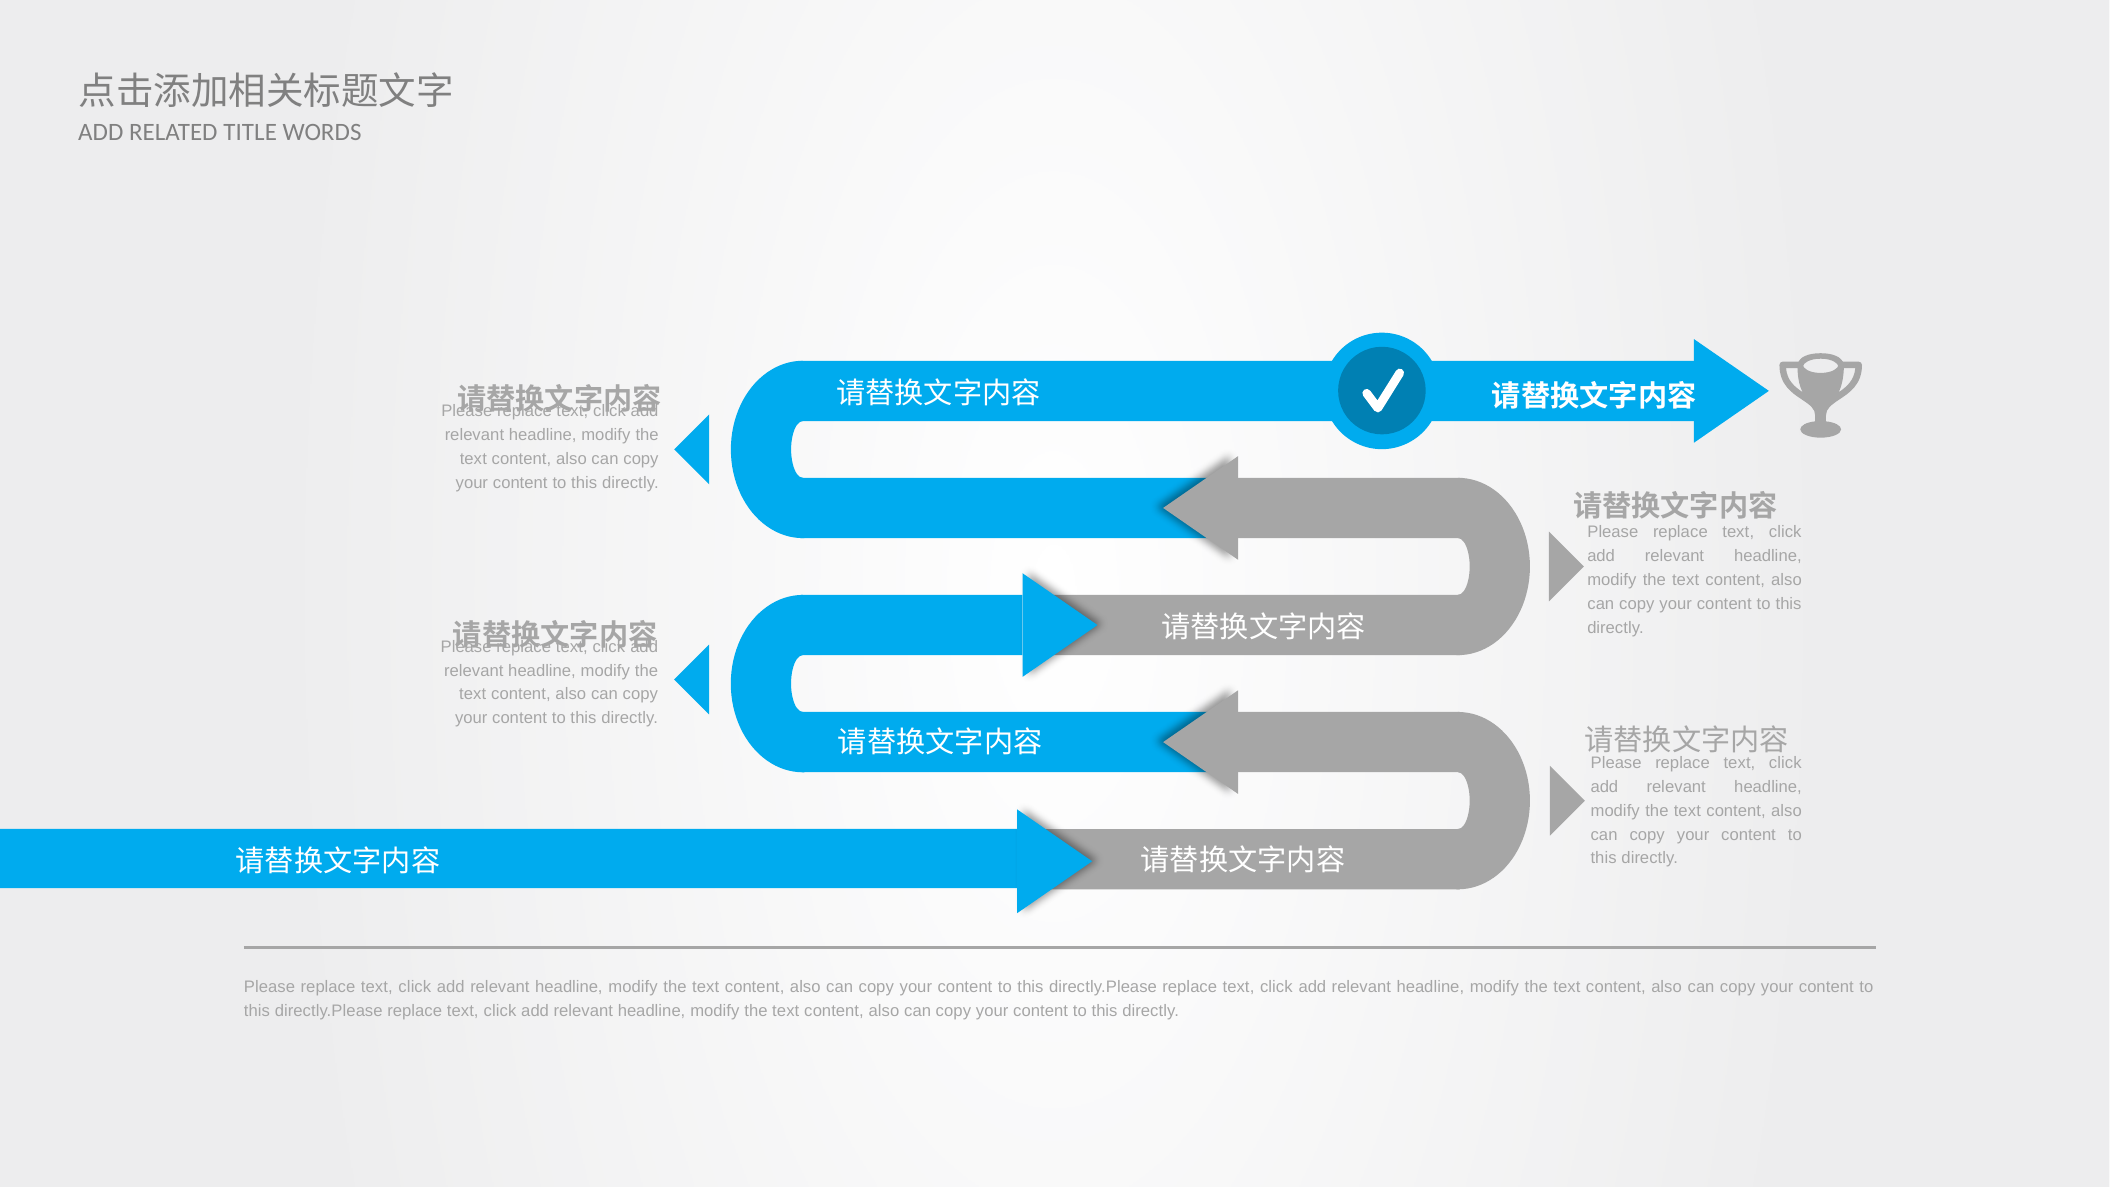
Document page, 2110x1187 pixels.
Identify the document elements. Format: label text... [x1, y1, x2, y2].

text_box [1769, 481, 1803, 637]
text_box ADD RELATED TITLE WORDS [62, 107, 379, 154]
text_box Please replace text, click add relevant headline, modify the text content, also can copy your content to this directly.Please replace text, click add relevant headline, modify the text content, also can copy your content to this directly.Please replace text, click add relevant headline, modify the text content, also can copy your content to this directly. [243, 972, 1876, 1021]
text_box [1769, 715, 1803, 867]
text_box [0, 332, 1769, 914]
text_box 点击添加相关标题文字 [62, 59, 470, 121]
picture [0, 0, 2110, 1187]
text_box [1779, 353, 1863, 438]
